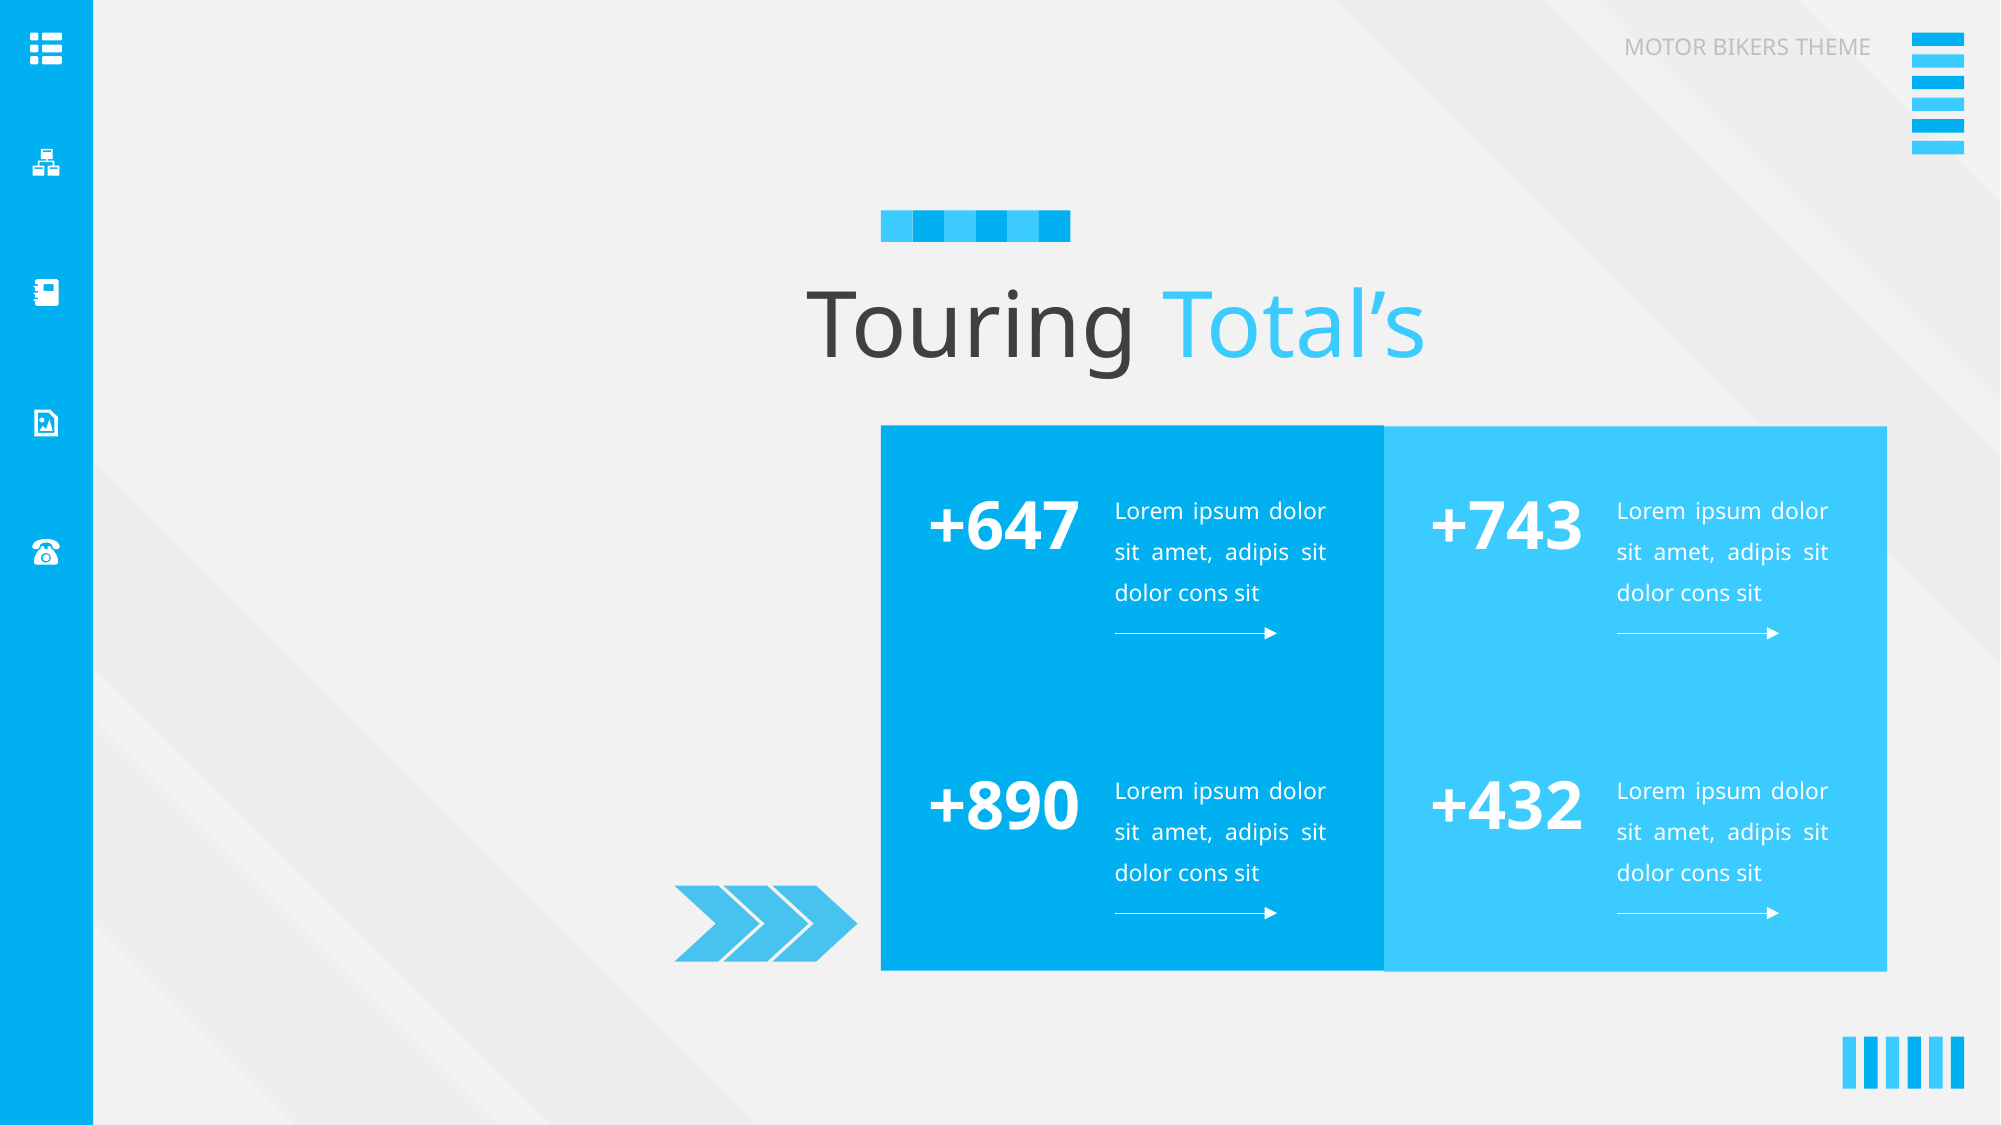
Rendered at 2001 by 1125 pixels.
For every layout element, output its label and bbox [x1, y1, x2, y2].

text_box [674, 885, 858, 962]
text_box [0, 0, 1965, 1125]
text_box [1414, 475, 1844, 634]
text_box [1414, 755, 1844, 914]
text_box [912, 755, 1342, 914]
text_box [880, 210, 1071, 242]
text_box [912, 475, 1342, 634]
